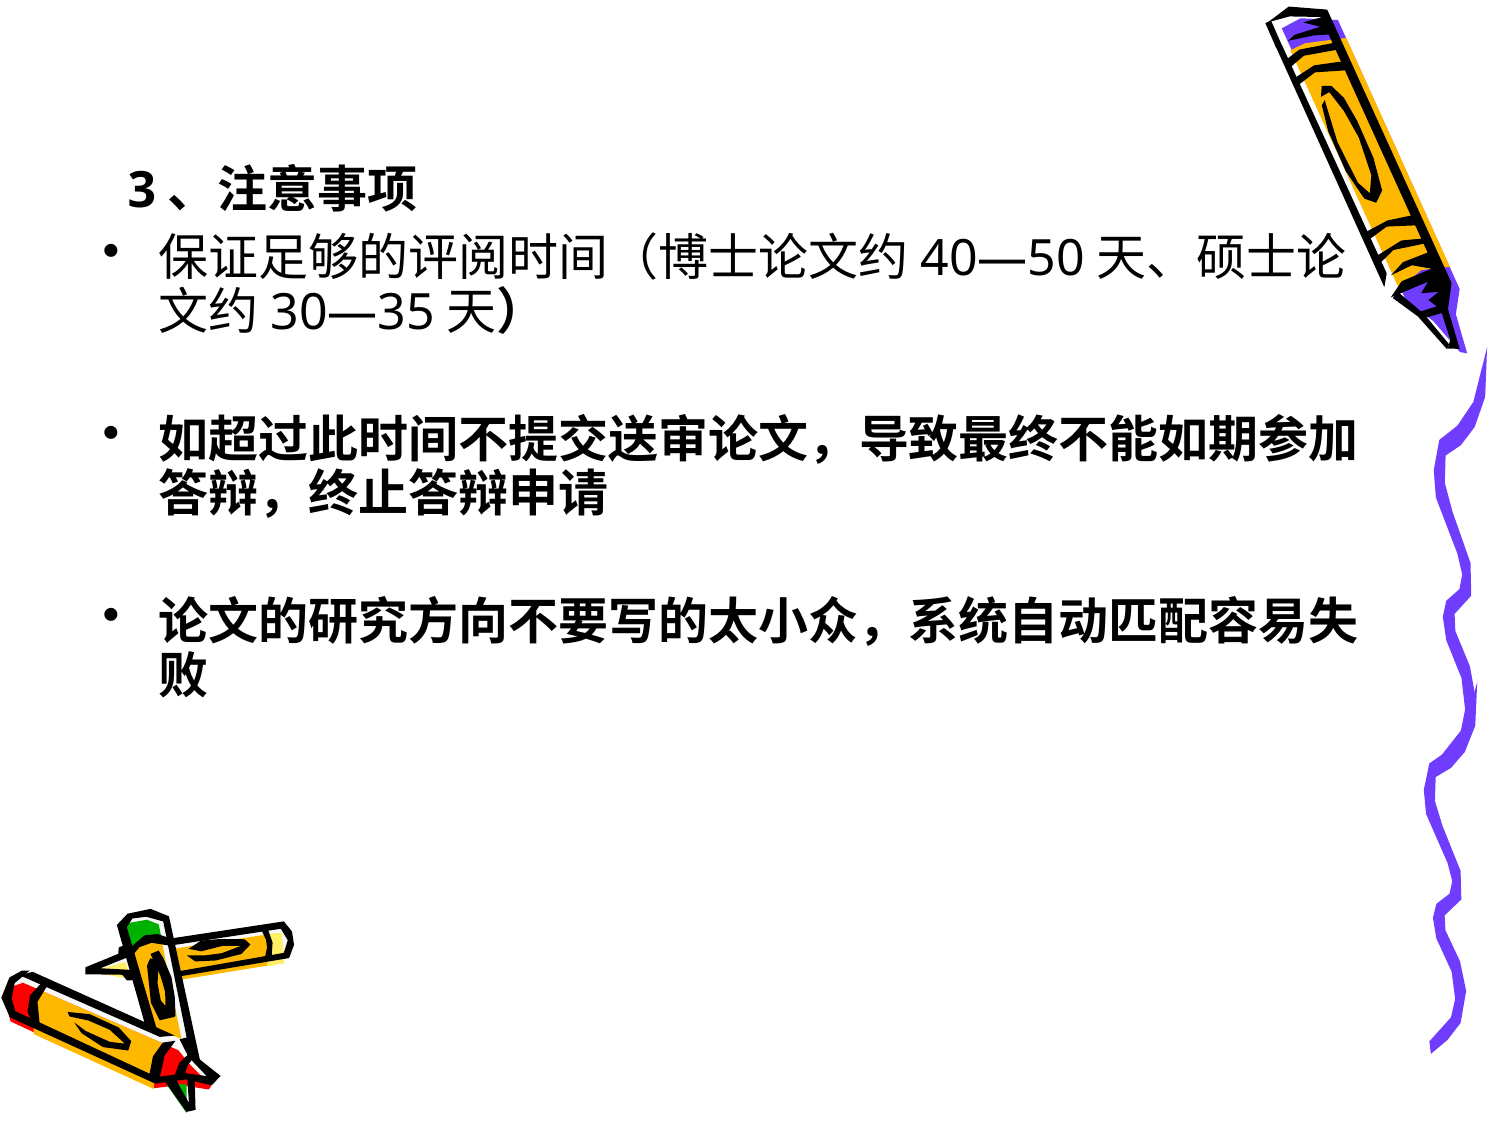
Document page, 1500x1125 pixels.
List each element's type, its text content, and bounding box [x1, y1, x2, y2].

list 保证足够的评阅时间（博士论文约40—50天、硕士论文约30—35天） 如超过此时间不提交送审论文，导致最终不能如期参加答辩，终止答辩申请 论文的研究方向不要写的太小众，系统自动匹配容易失败 [87, 224, 1394, 1013]
title 3、注意事项 [112, 62, 1201, 224]
